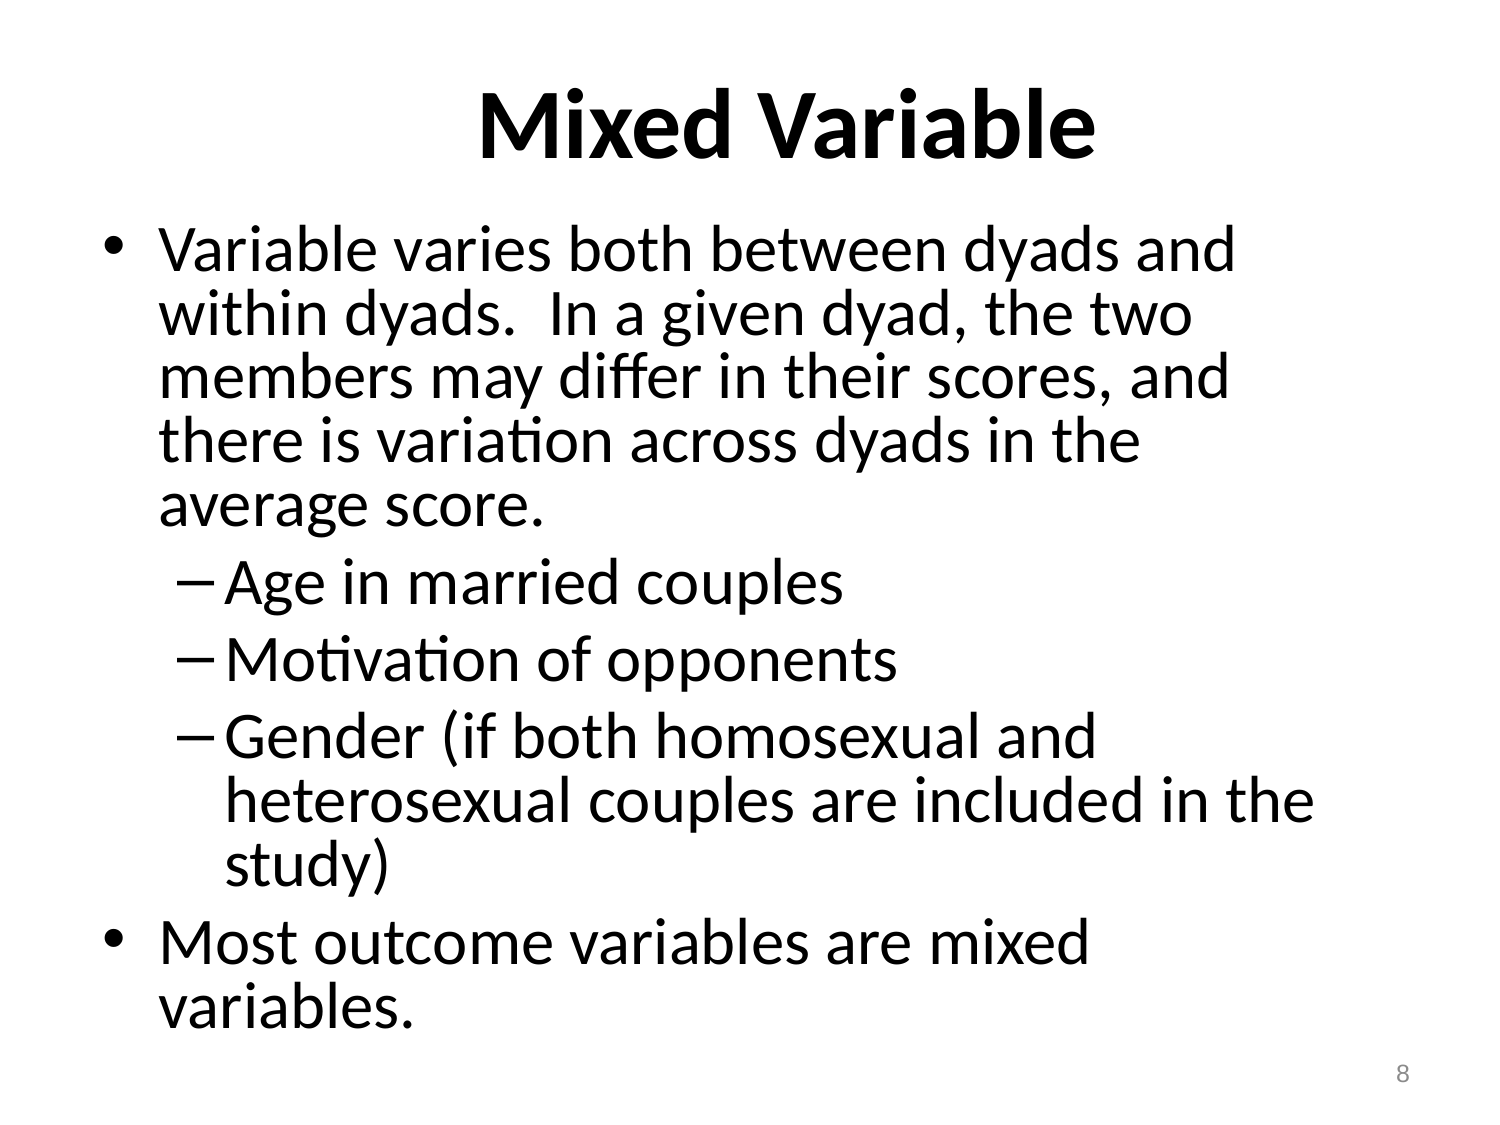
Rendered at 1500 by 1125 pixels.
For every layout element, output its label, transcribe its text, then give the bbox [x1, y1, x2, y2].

title Mixed Variable [75, 24, 1500, 213]
slide_number 8 [1074, 1042, 1425, 1103]
list Variable varies both between dyads and within dyads. In a given dyad, the two members may differ in their scores, and there is variation across dyads in the average score. Age in married couples Motivation of opponents Gender (if both homosexual and heterosexual couples are included in the study) Most outcome variables are mixed variables. [87, 212, 1363, 1063]
